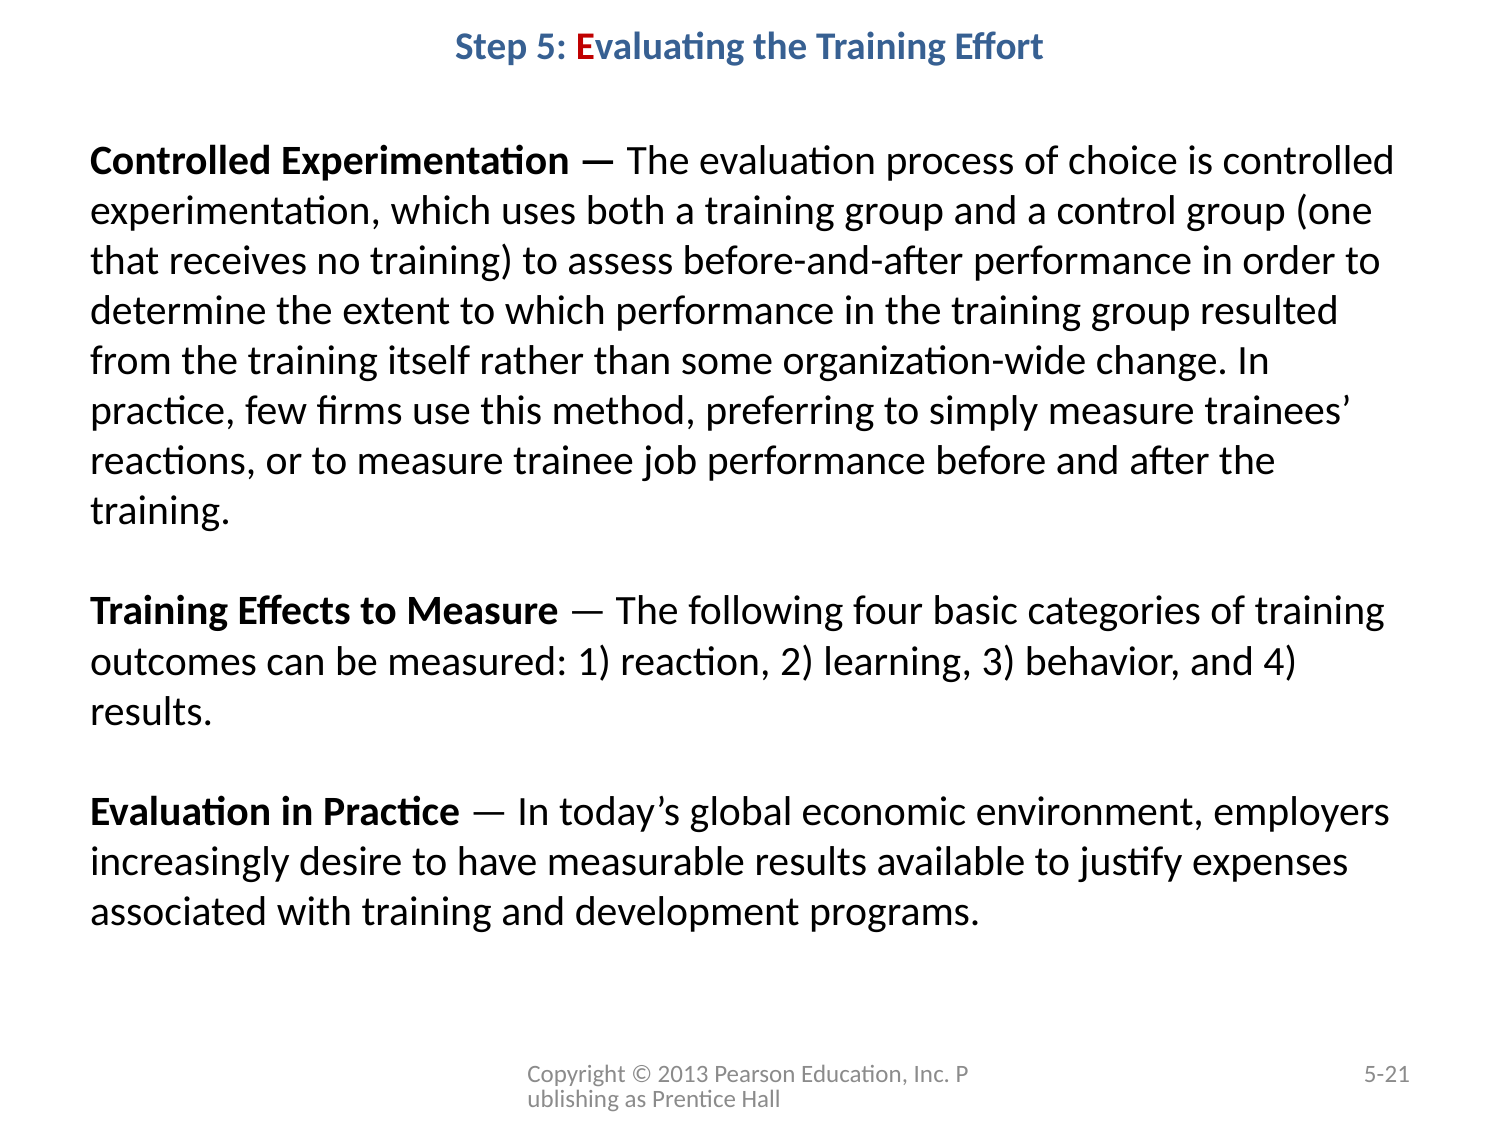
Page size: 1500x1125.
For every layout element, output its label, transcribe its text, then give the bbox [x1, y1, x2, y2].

title Step 5: Evaluating the Training Effort [75, 12, 1425, 75]
list Controlled Experimentation — The evaluation process of choice is controlled experimentation, which uses both a training group and a control group (one that receives no training) to assess before-and-after performance in order to determine the extent to which performance in the training group resulted from the training itself rather than some organization-wide change. In practice, few firms use this method, preferring to simply measure trainees’ reactions, or to measure trainee job performance before and after the training. Training Effects to Measure — The following four basic categories of training outcomes can be measured: 1) reaction, 2) learning, 3) behavior, and 4) results. Evaluation in Practice — In today’s global economic environment, employers increasingly desire to have measurable results available to justify expenses associated with training and development programs. [75, 125, 1425, 1050]
footer Copyright © 2013 Pearson Education, Inc. Publishing as Prentice Hall [512, 1042, 988, 1103]
slide_number 5-21 [1074, 1042, 1425, 1103]
